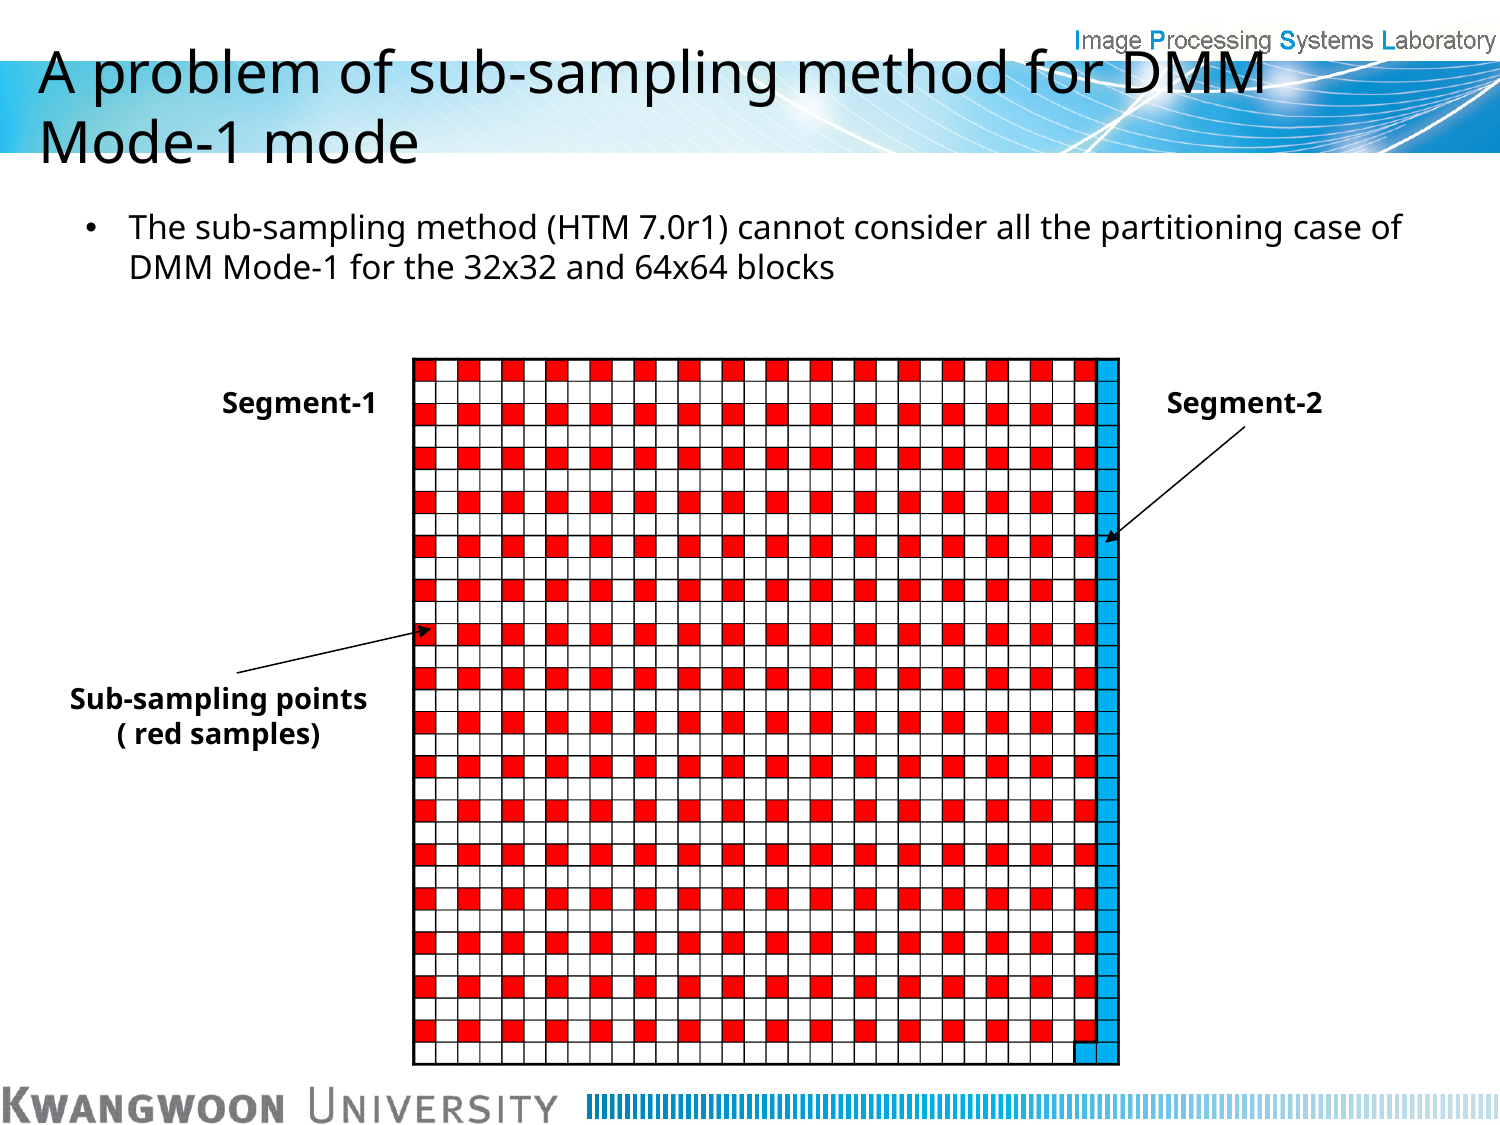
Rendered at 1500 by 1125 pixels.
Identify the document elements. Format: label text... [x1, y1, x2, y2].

title A problem of sub-sampling method for DMM Mode-1 mode [23, 58, 1337, 153]
text_box Sub-sampling points ( red samples) [55, 672, 383, 758]
picture [0, 0, 1500, 1125]
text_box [1104, 427, 1246, 543]
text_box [236, 628, 432, 674]
text_box Segment-1 [207, 376, 393, 427]
text_box Segment-2 [1152, 376, 1338, 427]
list The sub-sampling method (HTM 7.0r1) cannot consider all the partitioning case of DMM Mode-1 for the 32x32 and 64x64 blocks [70, 198, 1426, 1020]
